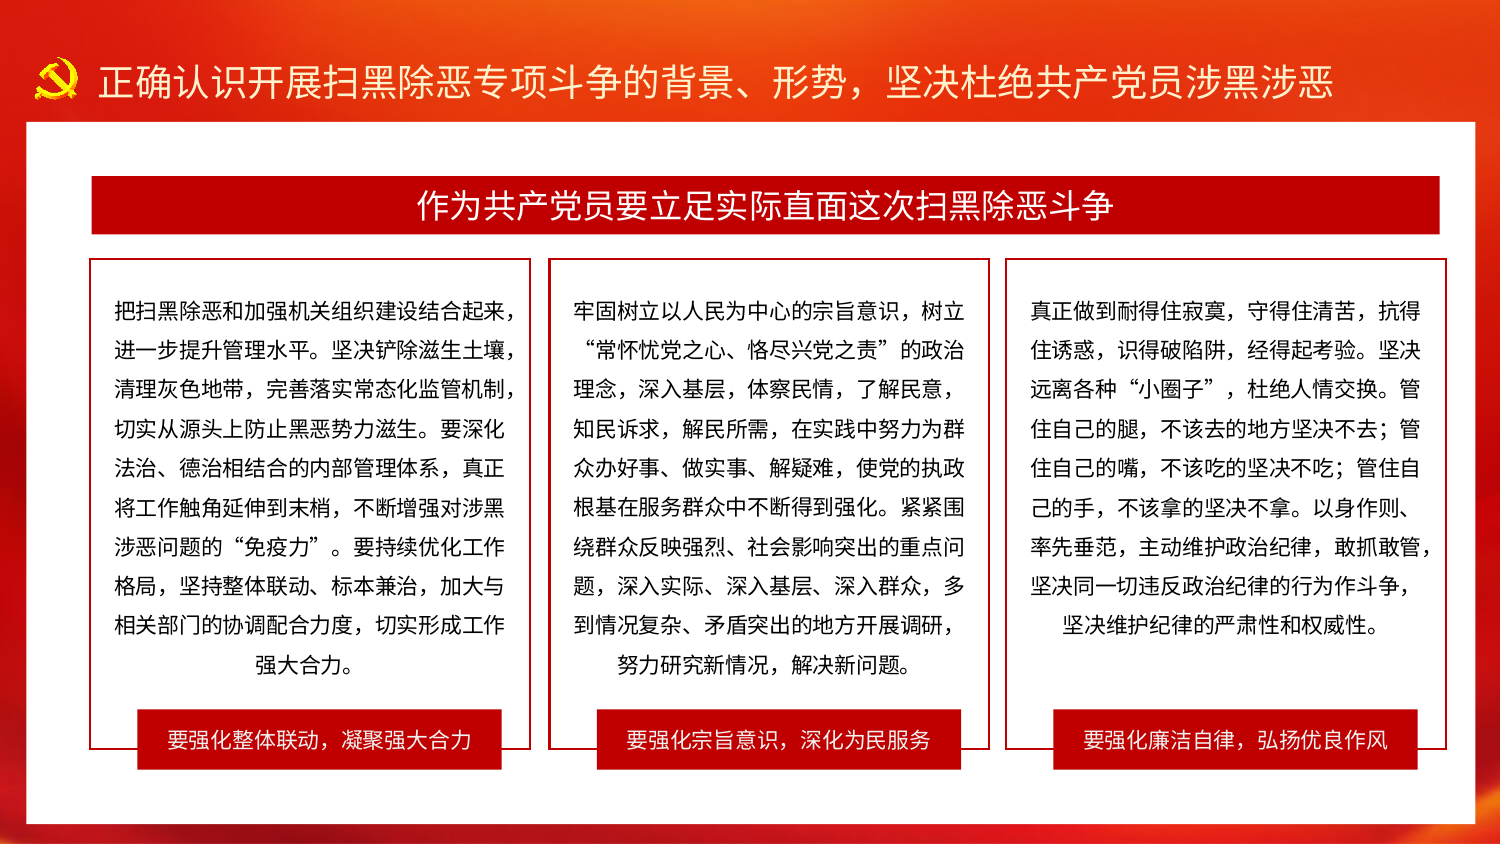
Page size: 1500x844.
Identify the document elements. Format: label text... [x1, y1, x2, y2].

text_box 把扫黑除恶和加强机关组织建设结合起来，进一步提升管理水平。坚决铲除滋生土壤，清理灰色地带，完善落实常态化监管机制，切实从源头上防止黑恶势力滋生。要深化法治、德治相结合的内部管理体系，真正将工作触角延伸到末梢，不断增强对涉黑涉恶问题的“免疫力”。要持续优化工作格局，坚持整体联动、标本兼治，加大与相关部门的协调配合力度，切实形成工作强大合力。 [109, 284, 511, 696]
text_box 要强化廉洁自律，弘扬优良作风 [1053, 709, 1418, 770]
text_box [1005, 258, 1447, 750]
text_box 牢固树立以人民为中心的宗旨意识，树立“常怀忧党之心、恪尽兴党之责”的政治理念，深入基层，体察民情，了解民意，知民诉求，解民所需，在实践中努力为群众办好事、做实事、解疑难，使党的执政根基在服务群众中不断得到强化。紧紧围绕群众反映强烈、社会影响突出的重点问题，深入实际、深入基层、深入群众，多到情况复杂、矛盾突出的地方开展调研，努力研究新情况，解决新问题。 [568, 284, 970, 684]
text_box [89, 258, 531, 750]
text_box [548, 258, 990, 750]
text_box 要强化整体联动，凝聚强大合力 [137, 709, 502, 770]
text_box 要强化宗旨意识，深化为民服务 [596, 709, 962, 770]
text_box 真正做到耐得住寂寞，守得住清苦，抗得住诱惑，识得破陷阱，经得起考验。坚决远离各种“小圈子”，杜绝人情交换。管住自己的腿，不该去的地方坚决不去；管住自己的嘴，不该吃的坚决不吃；管住自己的手，不该拿的坚决不拿。以身作则、率先垂范，主动维护政治纪律，敢抓敢管，坚决同一切违反政治纪律的行为作斗争，坚决维护纪律的严肃性和权威性。 [1025, 284, 1427, 570]
picture [0, 0, 1500, 844]
text_box 作为共产党员要立足实际直面这次扫黑除恶斗争 [91, 176, 1440, 235]
